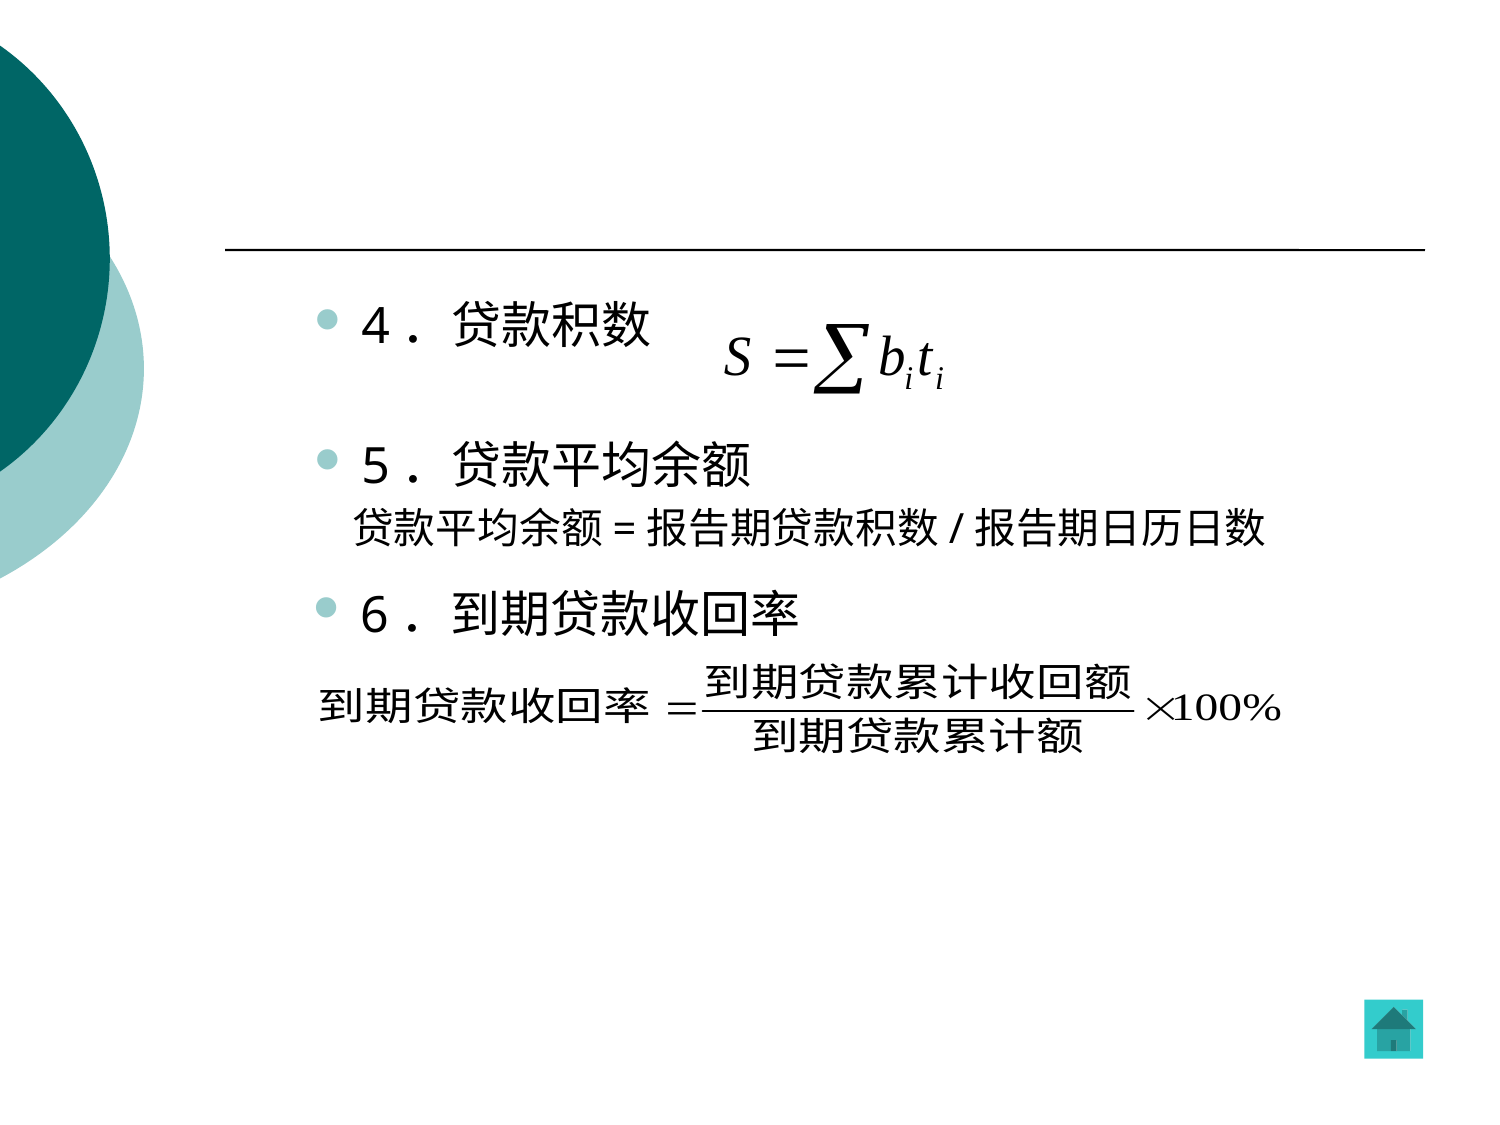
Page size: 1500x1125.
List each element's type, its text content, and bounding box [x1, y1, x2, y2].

text_box 4．贷款积数 5．贷款平均余额 贷款平均余额=报告期贷款积数/报告期日历日数 [224, 286, 1425, 526]
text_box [312, 655, 1289, 763]
text_box [1364, 999, 1424, 1059]
text_box 6．到期贷款收回率 [223, 575, 1424, 670]
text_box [714, 314, 962, 410]
